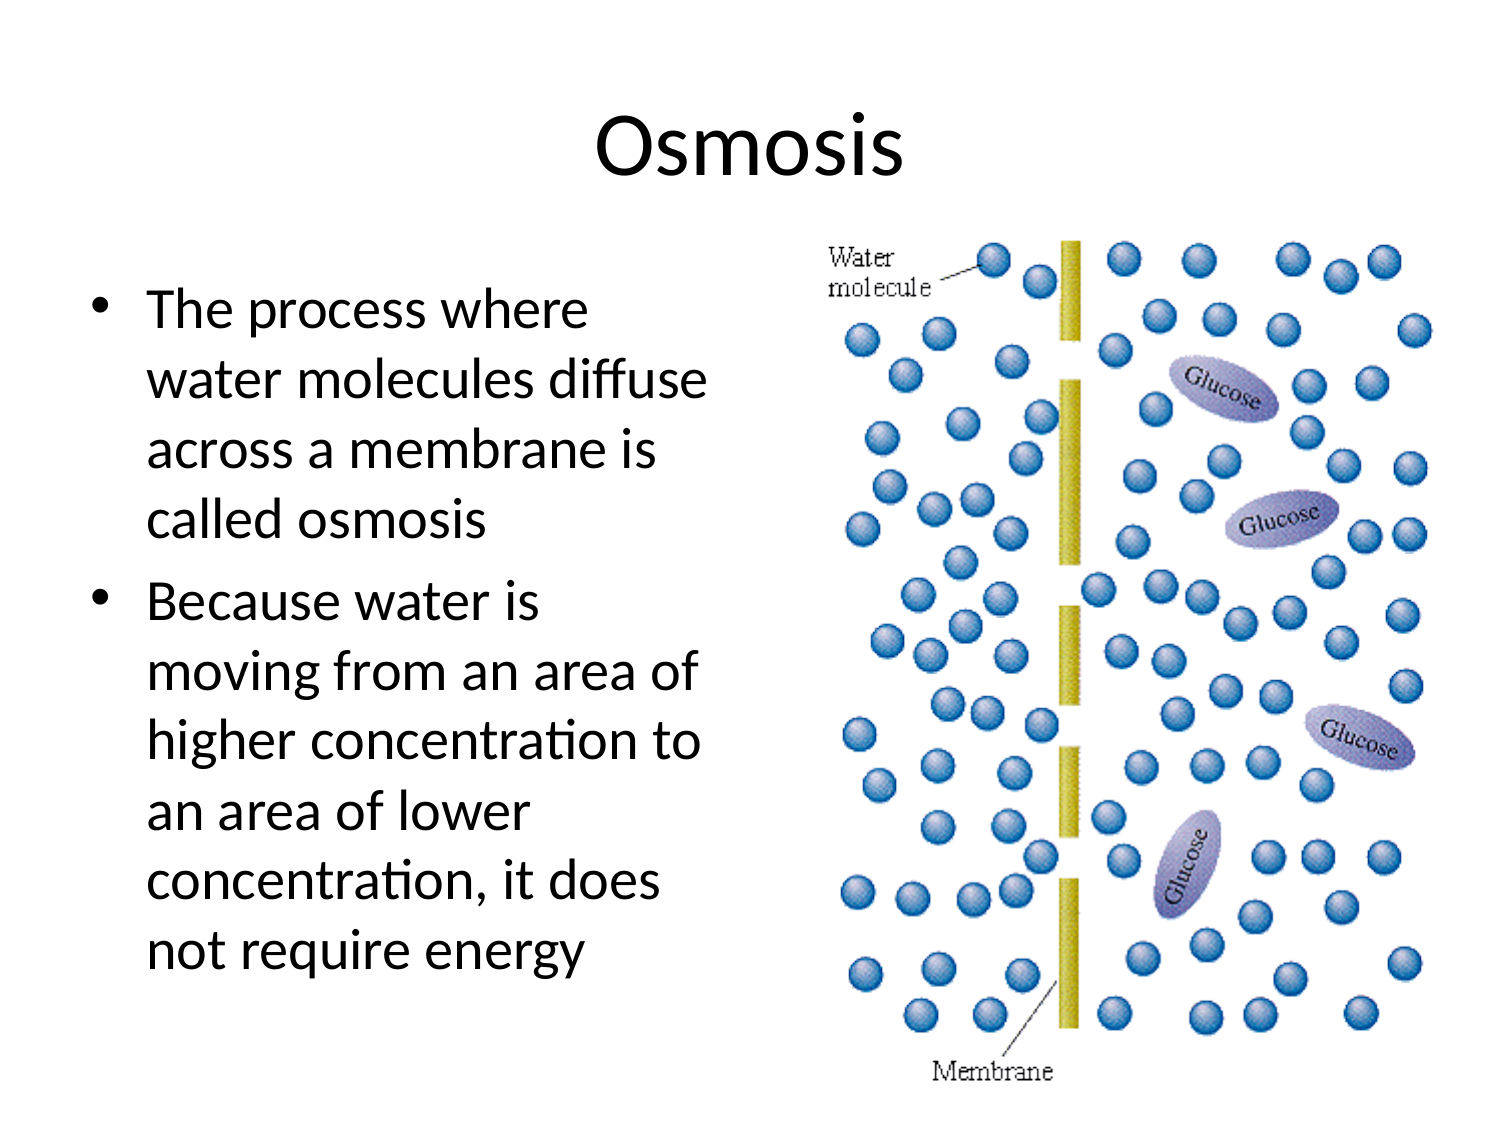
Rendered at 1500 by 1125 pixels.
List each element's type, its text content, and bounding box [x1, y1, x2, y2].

list The process where water molecules diffuse across a membrane is called osmosis Because water is moving from an area of higher concentration to an area of lower concentration, it does not require energy [75, 262, 738, 1005]
title Osmosis [75, 45, 1425, 233]
picture [824, 237, 1438, 1087]
